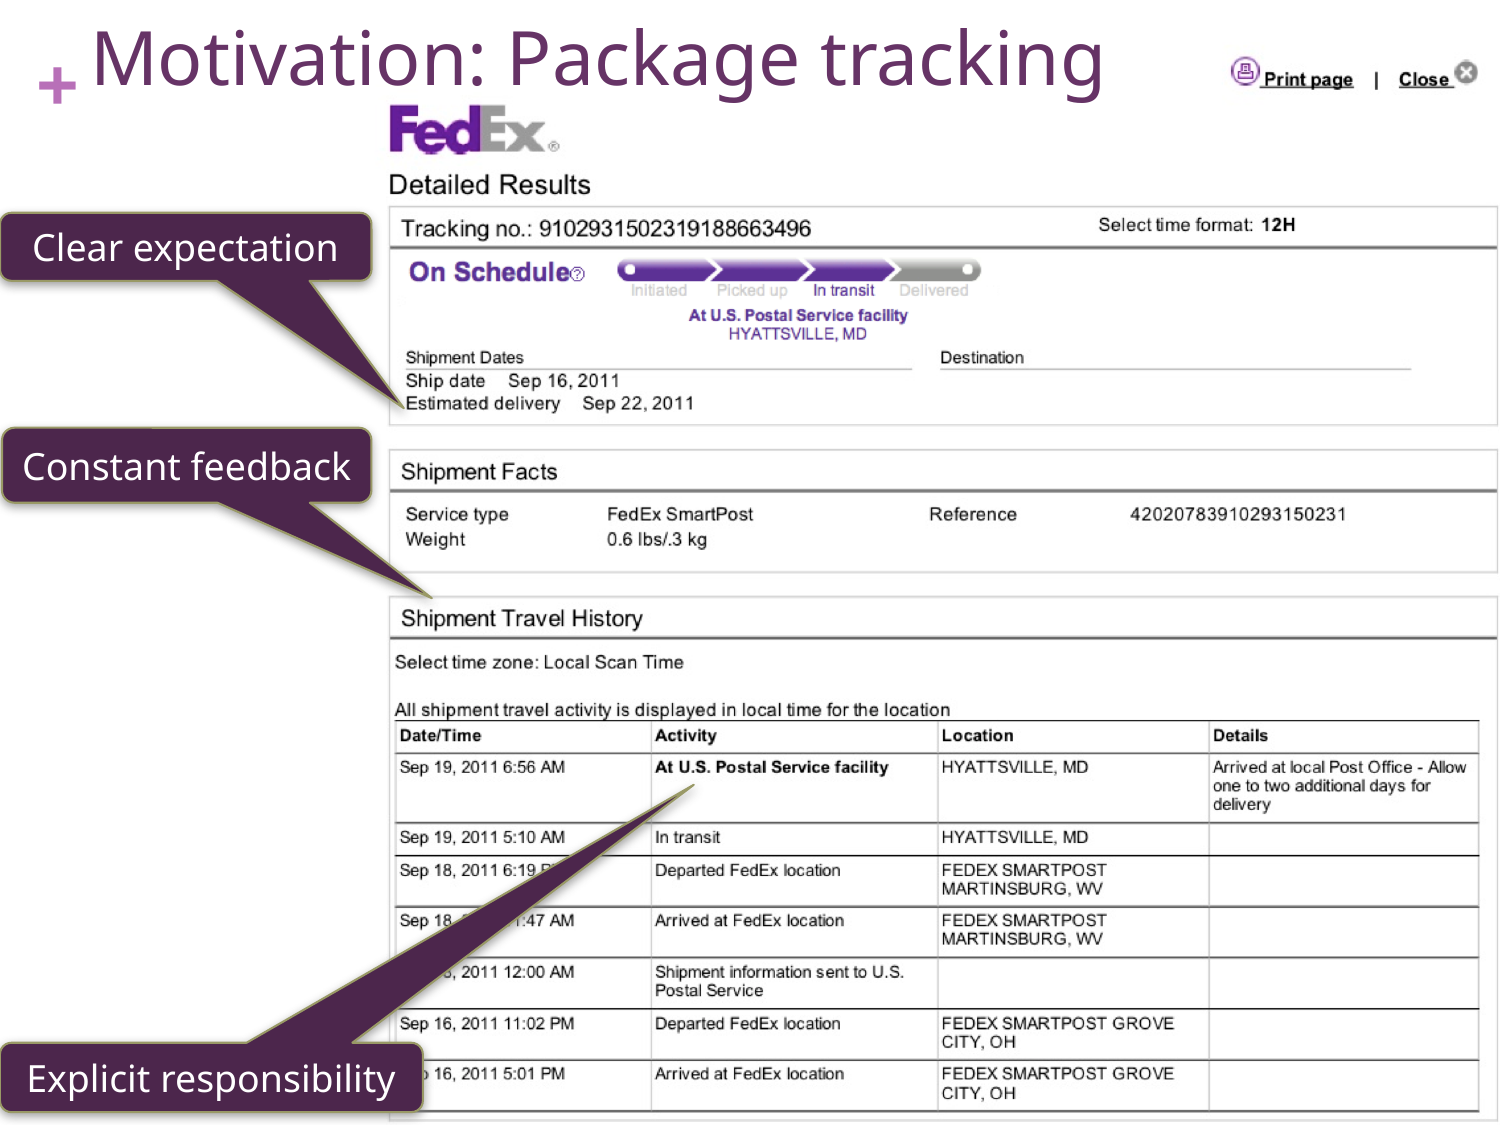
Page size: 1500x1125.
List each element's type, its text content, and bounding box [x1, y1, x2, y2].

title Motivation: Package tracking [75, 3, 1300, 36]
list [0, 39, 1500, 1125]
